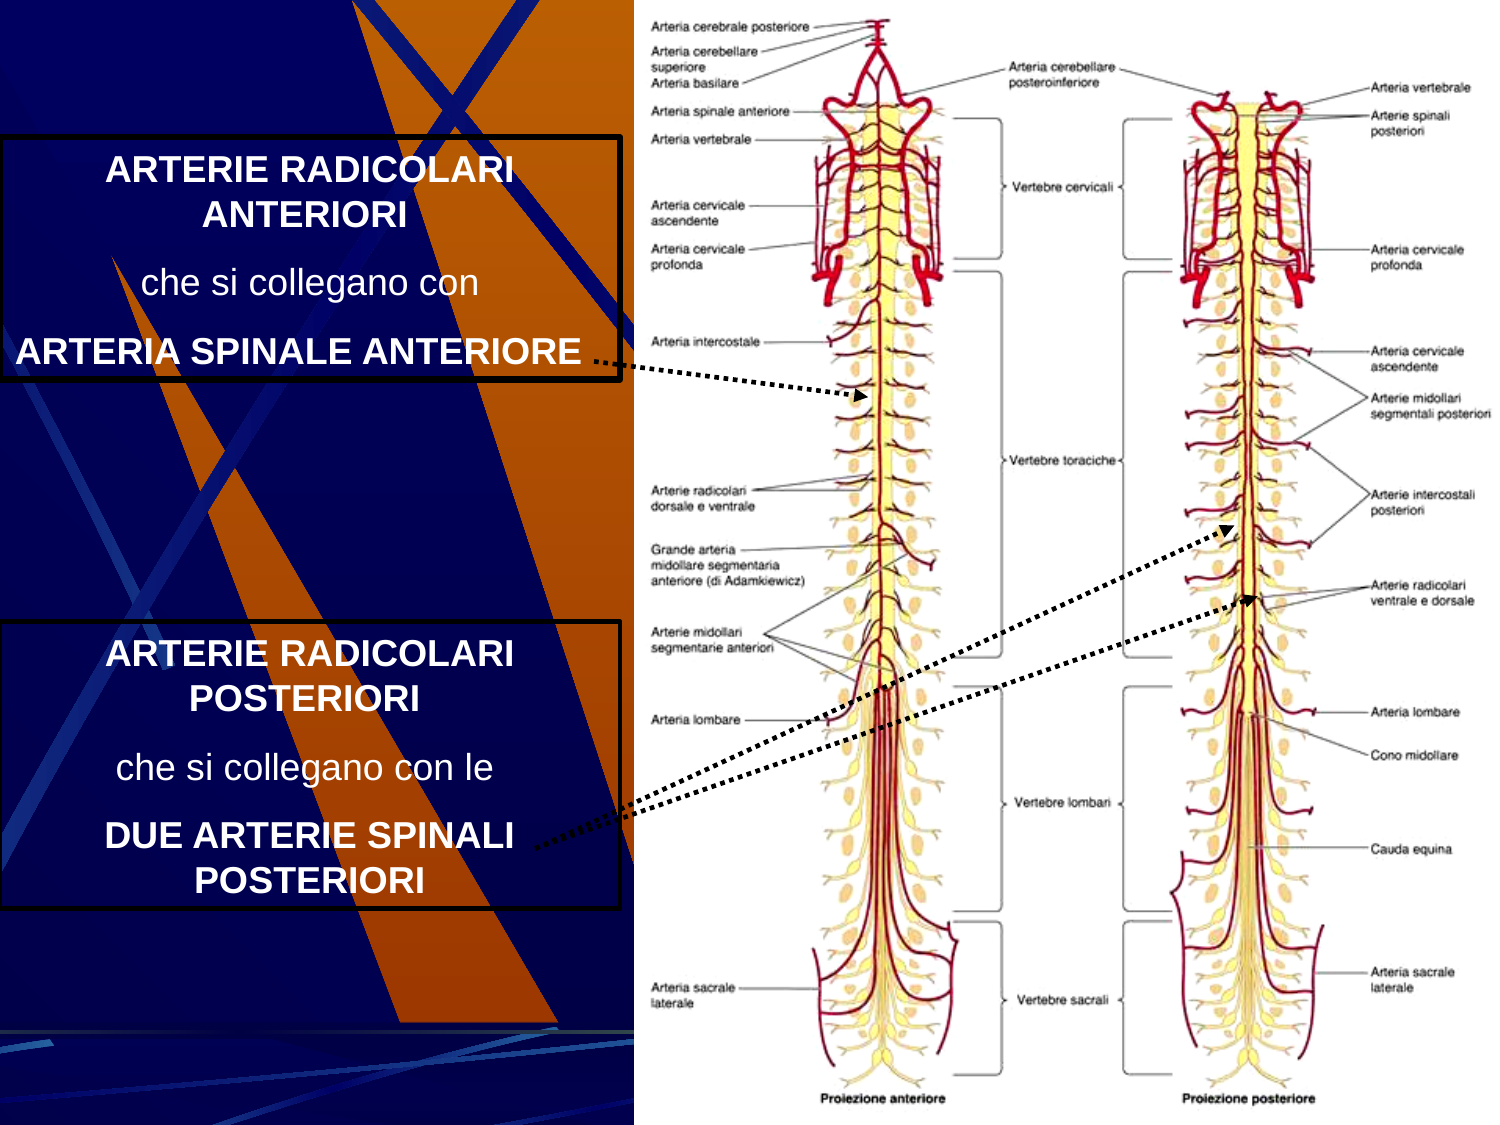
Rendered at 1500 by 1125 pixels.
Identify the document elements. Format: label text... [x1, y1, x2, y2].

text_box ARTERIE RADICOLARI POSTERIORI che si collegano con le DUE ARTERIE SPINALI POSTERIORI [0, 621, 620, 909]
text_box ARTERIE RADICOLARI ANTERIORI che si collegano con ARTERIA SPINALE ANTERIORE [0, 137, 620, 380]
picture [634, 0, 1500, 1125]
